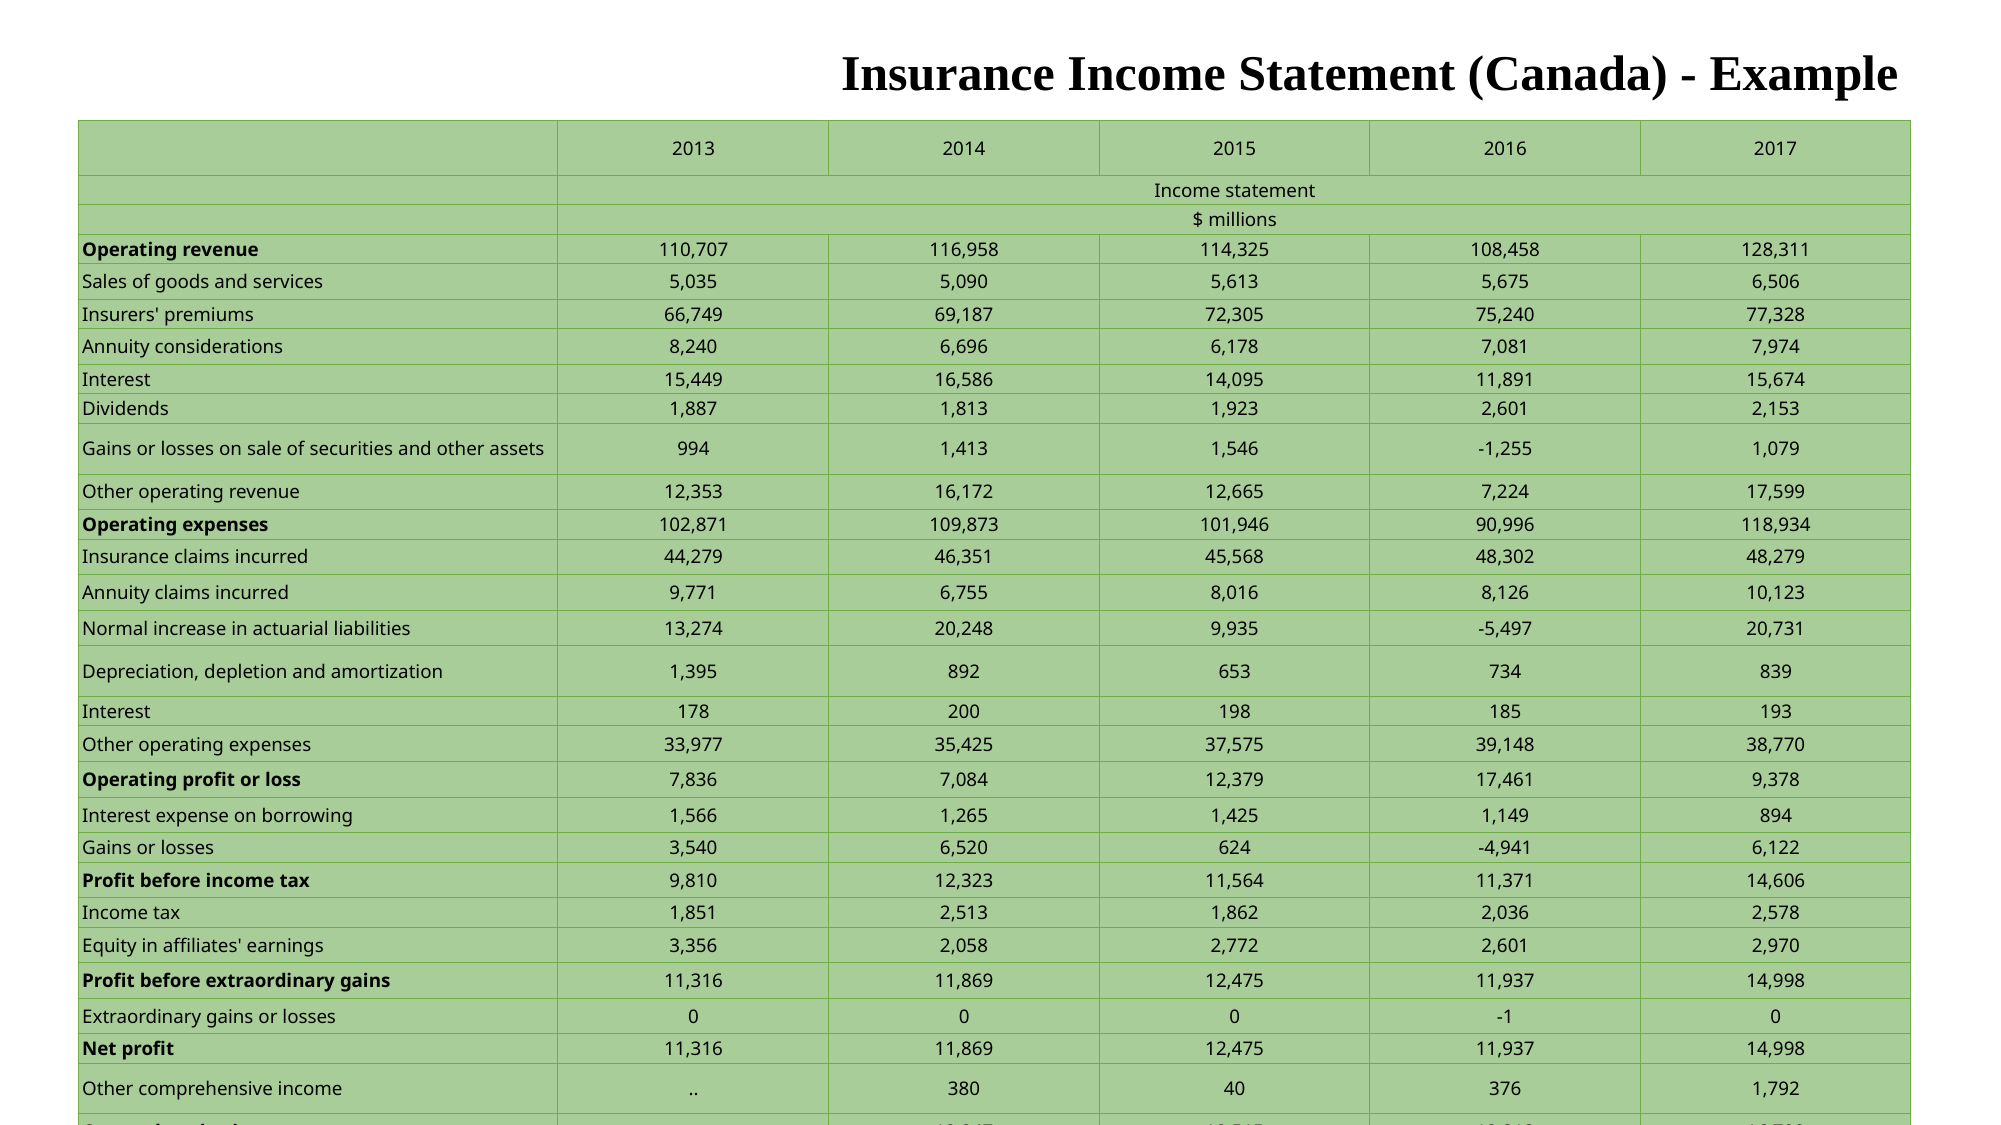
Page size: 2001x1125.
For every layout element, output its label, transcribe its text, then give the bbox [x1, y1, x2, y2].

table_cell 15,674 [1641, 365, 1910, 393]
table_cell 2,970 [1641, 928, 1910, 962]
table_cell 16,172 [829, 475, 1099, 509]
table_cell 1,851 [558, 898, 828, 927]
table_cell Sales of goods and services [79, 264, 557, 299]
table_cell 1,862 [1100, 898, 1369, 927]
table_cell 66,749 [558, 300, 828, 328]
table_cell 14,095 [1100, 365, 1369, 393]
table_cell 46,351 [829, 540, 1099, 574]
table_header 2013 [558, 121, 828, 175]
table_cell 200 [829, 697, 1099, 725]
table_cell 1,566 [558, 798, 828, 832]
table_cell 624 [1100, 833, 1369, 862]
table_cell 40 [1100, 1064, 1369, 1113]
table_cell 101,946 [1100, 510, 1369, 539]
table_cell 1,149 [1370, 798, 1640, 832]
table_cell 1,813 [829, 394, 1099, 423]
table_cell Depreciation, depletion and amortization [79, 646, 557, 696]
table_cell 12,353 [558, 475, 828, 509]
table_cell 653 [1100, 646, 1369, 696]
table_cell 9,378 [1641, 762, 1910, 797]
table_cell 2,772 [1100, 928, 1369, 962]
table_cell 2,058 [829, 928, 1099, 962]
table_cell Interest [79, 365, 557, 393]
table_cell 12,475 [1100, 1034, 1369, 1063]
table_cell Profit before income tax [79, 863, 557, 897]
table_cell Other comprehensive income [79, 1064, 557, 1113]
table_header [79, 121, 557, 175]
table_cell 5,675 [1370, 264, 1640, 299]
table_cell 11,316 [558, 963, 828, 998]
table_cell 1,792 [1641, 1064, 1910, 1113]
table_cell 6,178 [1100, 329, 1369, 364]
table_cell 11,316 [558, 1034, 828, 1063]
table_cell 48,302 [1370, 540, 1640, 574]
table_cell 178 [558, 697, 828, 725]
table_cell $ millions [558, 205, 1910, 234]
table_cell 9,810 [558, 863, 828, 897]
table_header 2014 [829, 121, 1099, 175]
table_cell 1,079 [1641, 424, 1910, 474]
table_cell 33,977 [558, 726, 828, 761]
table_cell Other operating revenue [79, 475, 557, 509]
table_cell -1 [1370, 999, 1640, 1033]
table_cell Gains or losses [79, 833, 557, 862]
table_cell 77,328 [1641, 300, 1910, 328]
table_cell 11,869 [829, 963, 1099, 998]
table_cell 11,937 [1370, 963, 1640, 998]
table_cell Dividends [79, 394, 557, 423]
table_cell -5,497 [1370, 611, 1640, 645]
table_cell -4,941 [1370, 833, 1640, 862]
table_cell 109,873 [829, 510, 1099, 539]
table_header 2015 [1100, 121, 1369, 175]
table_cell 37,575 [1100, 726, 1369, 761]
table_cell 5,035 [558, 264, 828, 299]
table_cell 11,564 [1100, 863, 1369, 897]
table_cell 1,546 [1100, 424, 1369, 474]
table_cell 1,265 [829, 798, 1099, 832]
table_cell 14,998 [1641, 963, 1910, 998]
table_cell 2,513 [829, 898, 1099, 927]
table_cell Insurers' premiums [79, 300, 557, 328]
table_cell 1,413 [829, 424, 1099, 474]
table_cell .. [558, 1114, 828, 1125]
table_cell 15,449 [558, 365, 828, 393]
table_cell 376 [1370, 1064, 1640, 1113]
table_cell 198 [1100, 697, 1369, 725]
table_cell 1,887 [558, 394, 828, 423]
table_cell 5,613 [1100, 264, 1369, 299]
table_cell Operating expenses [79, 510, 557, 539]
table_cell 14,606 [1641, 863, 1910, 897]
table_cell 7,084 [829, 762, 1099, 797]
table_cell 16,790 [1641, 1114, 1910, 1125]
table_cell 2,578 [1641, 898, 1910, 927]
table_cell 38,770 [1641, 726, 1910, 761]
table_cell 6,696 [829, 329, 1099, 364]
table_cell 6,755 [829, 575, 1099, 610]
table_cell 6,520 [829, 833, 1099, 862]
table_cell Interest [79, 697, 557, 725]
table_cell 839 [1641, 646, 1910, 696]
table_cell Other operating expenses [79, 726, 557, 761]
table_cell 9,935 [1100, 611, 1369, 645]
table_cell 116,958 [829, 235, 1099, 263]
table_cell 1,395 [558, 646, 828, 696]
table_cell 17,599 [1641, 475, 1910, 509]
table_cell 75,240 [1370, 300, 1640, 328]
table_cell 17,461 [1370, 762, 1640, 797]
table_cell 11,869 [829, 1034, 1099, 1063]
table_cell 1,425 [1100, 798, 1369, 832]
table_cell 3,356 [558, 928, 828, 962]
table_cell 0 [1641, 999, 1910, 1033]
table_cell Normal increase in actuarial liabilities [79, 611, 557, 645]
table_cell 7,081 [1370, 329, 1640, 364]
table_cell Equity in affiliates' earnings [79, 928, 557, 962]
table_cell 20,248 [829, 611, 1099, 645]
table_header 2017 [1641, 121, 1910, 175]
table_cell 8,126 [1370, 575, 1640, 610]
table_cell 0 [1100, 999, 1369, 1033]
table_cell 994 [558, 424, 828, 474]
table_cell 2,601 [1370, 394, 1640, 423]
table_cell Gains or losses on sale of securities and other assets [79, 424, 557, 474]
table_cell 9,771 [558, 575, 828, 610]
table_cell Annuity considerations [79, 329, 557, 364]
table_cell [79, 176, 557, 204]
table_cell Net profit [79, 1034, 557, 1063]
table_cell 12,313 [1370, 1114, 1640, 1125]
table_cell 12,475 [1100, 963, 1369, 998]
table_cell Insurance claims incurred [79, 540, 557, 574]
table_cell 118,934 [1641, 510, 1910, 539]
table_cell 0 [829, 999, 1099, 1033]
table_cell 7,224 [1370, 475, 1640, 509]
table_cell [79, 205, 557, 234]
table_cell Operating revenue [79, 235, 557, 263]
table_cell 734 [1370, 646, 1640, 696]
table_cell 11,371 [1370, 863, 1640, 897]
title Insurance Income Statement (Canada) - Example [826, 45, 2000, 104]
table_cell 894 [1641, 798, 1910, 832]
table_cell 48,279 [1641, 540, 1910, 574]
table_cell 2,153 [1641, 394, 1910, 423]
table_cell -1,255 [1370, 424, 1640, 474]
table_cell 10,123 [1641, 575, 1910, 610]
table_cell 114,325 [1100, 235, 1369, 263]
table_cell 39,148 [1370, 726, 1640, 761]
table_cell 7,836 [558, 762, 828, 797]
table_cell Income tax [79, 898, 557, 927]
table_cell Annuity claims incurred [79, 575, 557, 610]
table_cell 69,187 [829, 300, 1099, 328]
table_cell 8,240 [558, 329, 828, 364]
table_cell 892 [829, 646, 1099, 696]
table_cell 72,305 [1100, 300, 1369, 328]
table_cell 3,540 [558, 833, 828, 862]
table_cell 5,090 [829, 264, 1099, 299]
table_cell 193 [1641, 697, 1910, 725]
table_cell 20,731 [1641, 611, 1910, 645]
table_cell 2,036 [1370, 898, 1640, 927]
table_cell 2,601 [1370, 928, 1640, 962]
table_cell Interest expense on borrowing [79, 798, 557, 832]
table_cell 380 [829, 1064, 1099, 1113]
table_header 2016 [1370, 121, 1640, 175]
table_cell 12,379 [1100, 762, 1369, 797]
table_cell 110,707 [558, 235, 828, 263]
table_cell 44,279 [558, 540, 828, 574]
table_cell Income statement [558, 176, 1910, 204]
table_cell 11,937 [1370, 1034, 1640, 1063]
table_cell Profit before extraordinary gains [79, 963, 557, 998]
table_cell 108,458 [1370, 235, 1640, 263]
table_cell 7,974 [1641, 329, 1910, 364]
table_cell 128,311 [1641, 235, 1910, 263]
table_cell .. [558, 1064, 828, 1113]
table_cell 13,274 [558, 611, 828, 645]
table_cell 6,506 [1641, 264, 1910, 299]
table_cell 35,425 [829, 726, 1099, 761]
table_cell 8,016 [1100, 575, 1369, 610]
table_cell Comprehensive income [79, 1114, 557, 1125]
table_cell 14,998 [1641, 1034, 1910, 1063]
table_cell 1,923 [1100, 394, 1369, 423]
table_cell Extraordinary gains or losses [79, 999, 557, 1033]
slide_number 25 [1412, 1042, 1863, 1103]
table_cell 90,996 [1370, 510, 1640, 539]
table_cell 12,665 [1100, 475, 1369, 509]
table_cell Operating profit or loss [79, 762, 557, 797]
table_cell 12,323 [829, 863, 1099, 897]
table_cell 185 [1370, 697, 1640, 725]
table_cell 45,568 [1100, 540, 1369, 574]
table_cell 12,247 [829, 1114, 1099, 1125]
table_cell 6,122 [1641, 833, 1910, 862]
table_cell 11,891 [1370, 365, 1640, 393]
table_cell 102,871 [558, 510, 828, 539]
table_cell 16,586 [829, 365, 1099, 393]
table_cell 12,515 [1100, 1114, 1369, 1125]
table_cell 0 [558, 999, 828, 1033]
